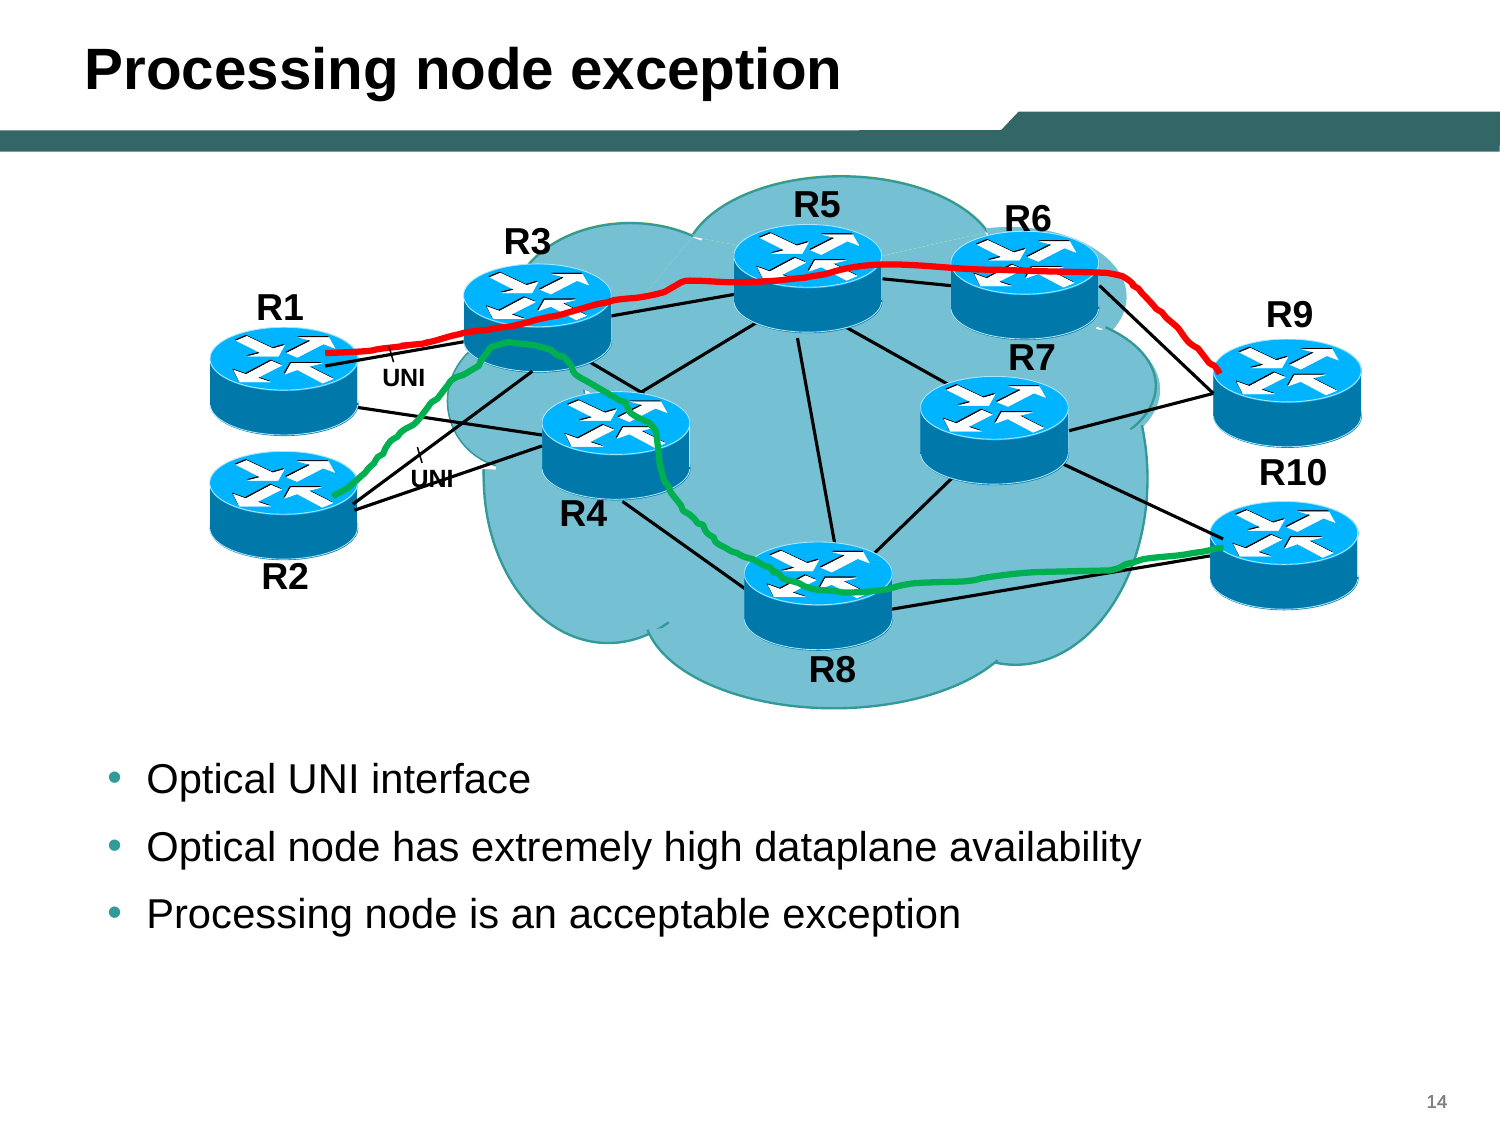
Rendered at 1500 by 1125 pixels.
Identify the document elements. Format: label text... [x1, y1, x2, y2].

title Processing node exception [71, 0, 1409, 109]
list Optical UNI interface Optical node has extremely high dataplane availability Processing node is an acceptable exception [93, 740, 1397, 1125]
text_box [209, 174, 1363, 709]
